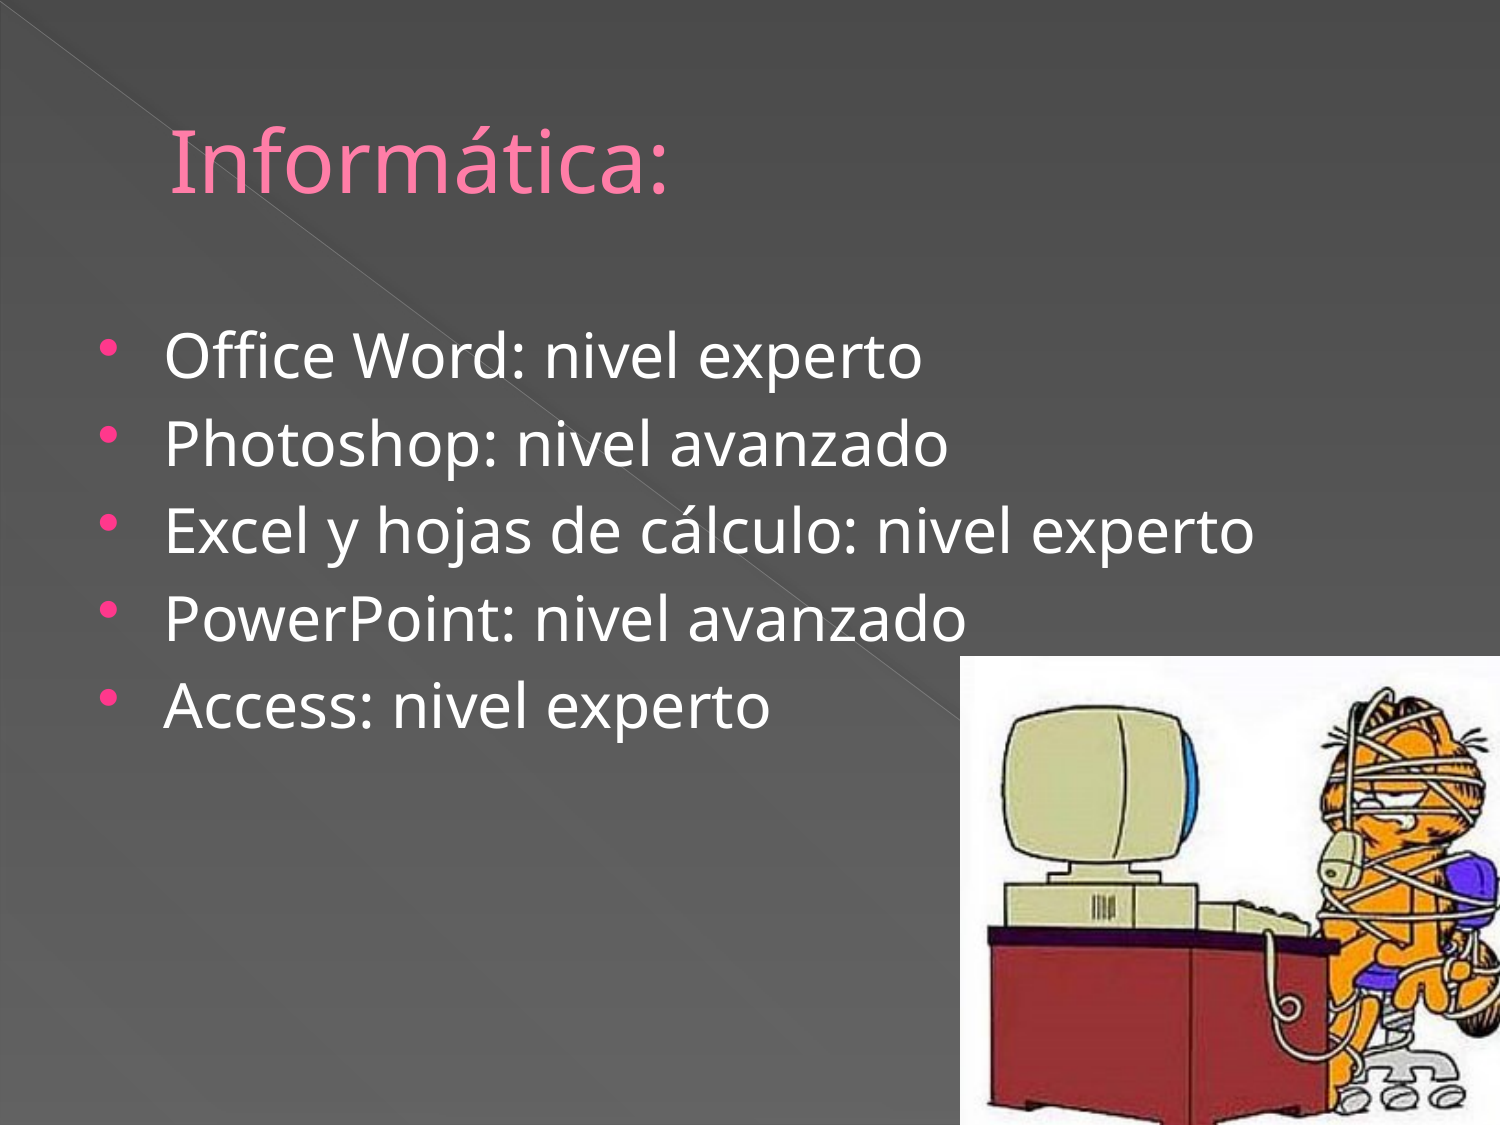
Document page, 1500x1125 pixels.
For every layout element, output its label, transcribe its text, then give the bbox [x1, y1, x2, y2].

title Informática: [75, 43, 1425, 274]
picture [960, 655, 1500, 1125]
list Office Word: nivel experto Photoshop: nivel avanzado Excel y hojas de cálculo: nivel experto PowerPoint: nivel avanzado Access: nivel experto [75, 308, 1425, 1059]
